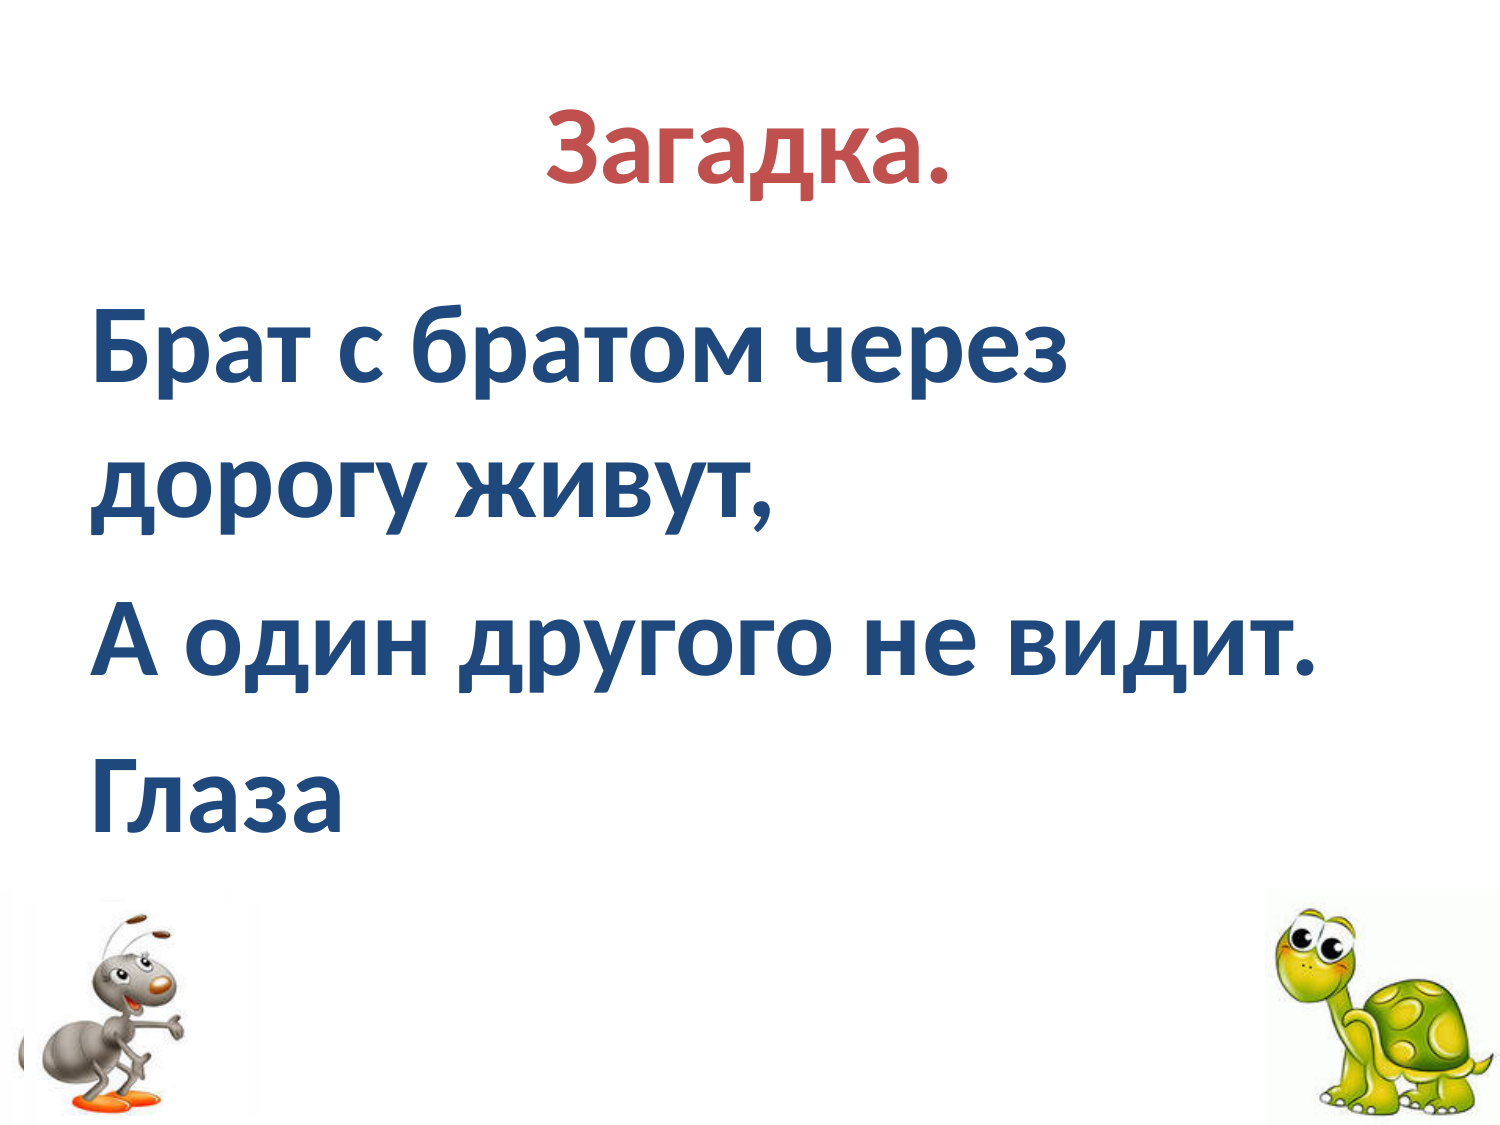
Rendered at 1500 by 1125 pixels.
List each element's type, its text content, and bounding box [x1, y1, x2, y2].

list Брат с братом через дорогу живут, А один другого не видит. Глаза [75, 262, 1425, 1005]
picture [1265, 890, 1500, 1125]
title Загадка. [75, 45, 1425, 233]
picture [0, 890, 260, 1125]
